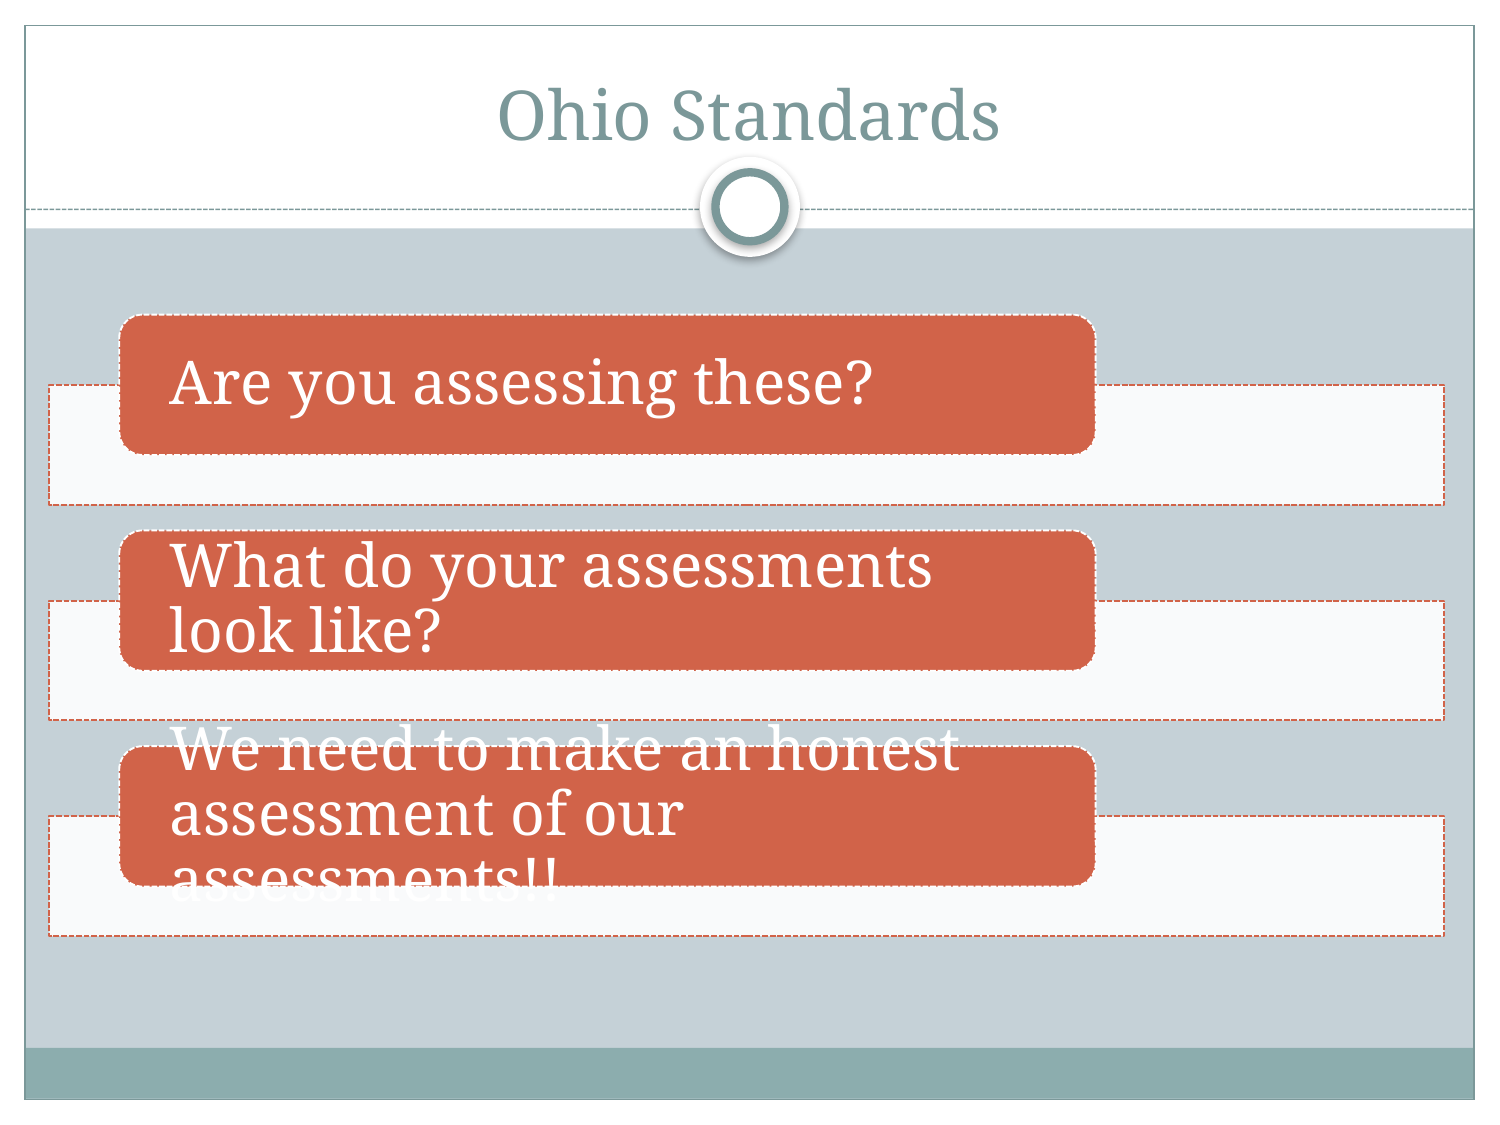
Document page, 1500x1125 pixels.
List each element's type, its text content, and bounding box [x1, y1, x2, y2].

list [49, 250, 1445, 1001]
title Ohio Standards [49, 37, 1450, 162]
